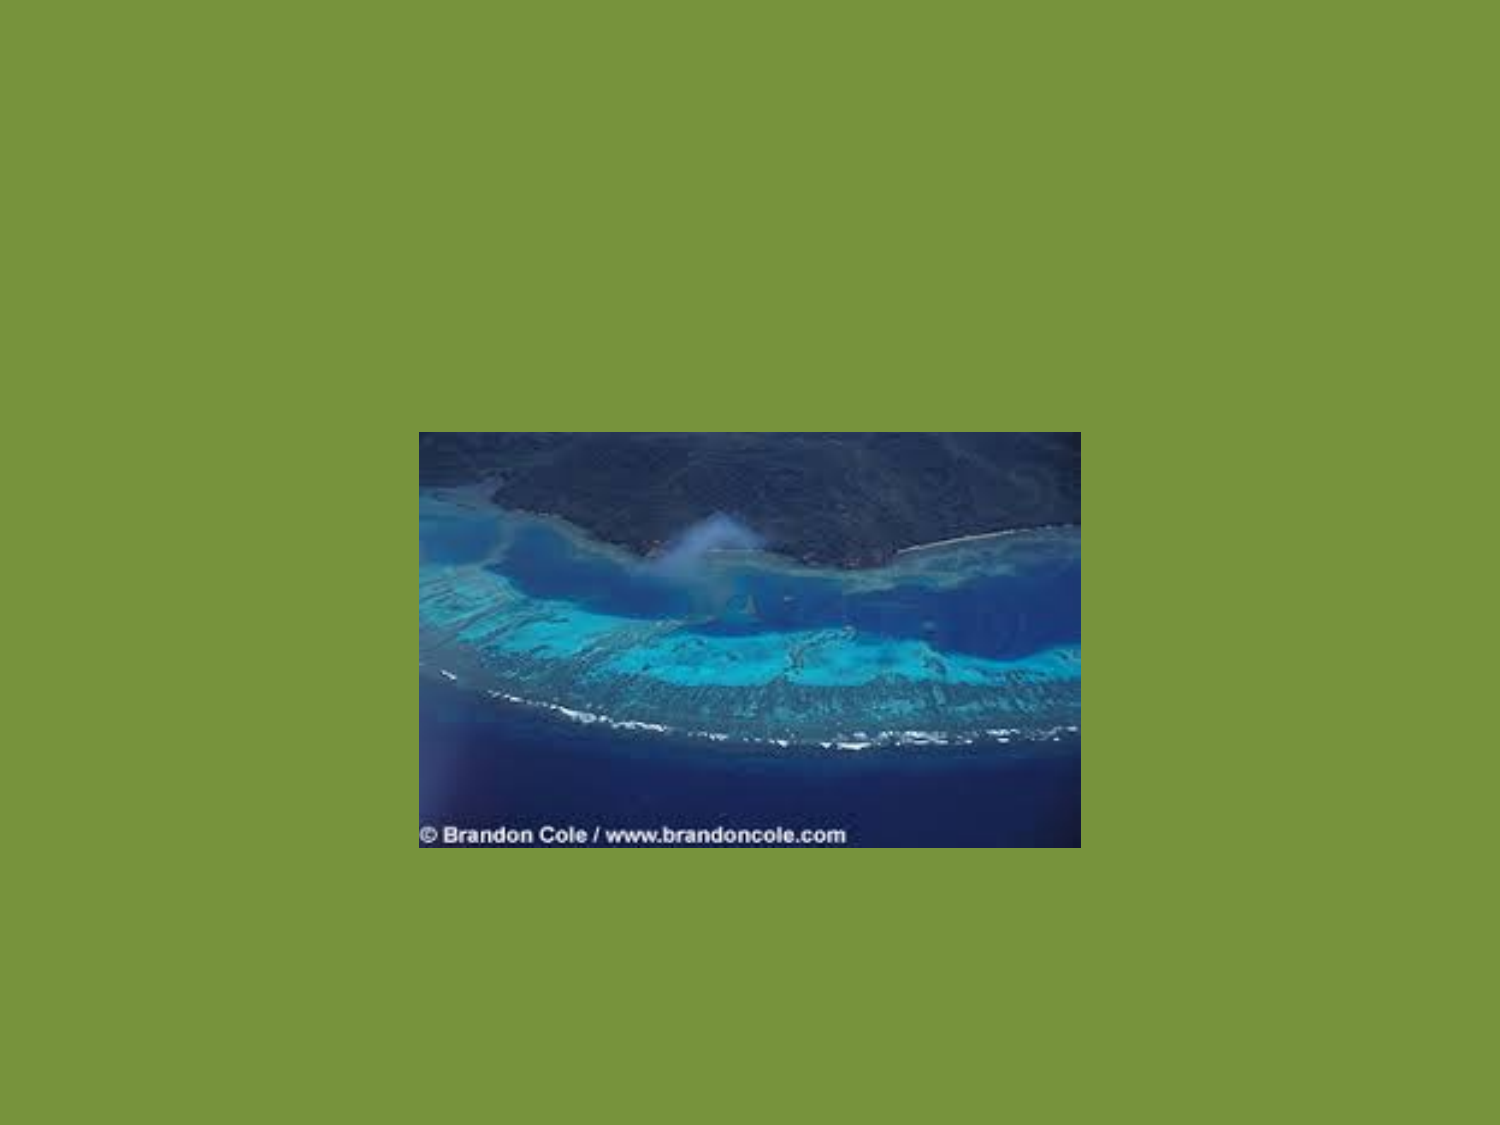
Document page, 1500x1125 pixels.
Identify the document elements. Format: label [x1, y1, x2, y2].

list [418, 432, 1081, 848]
